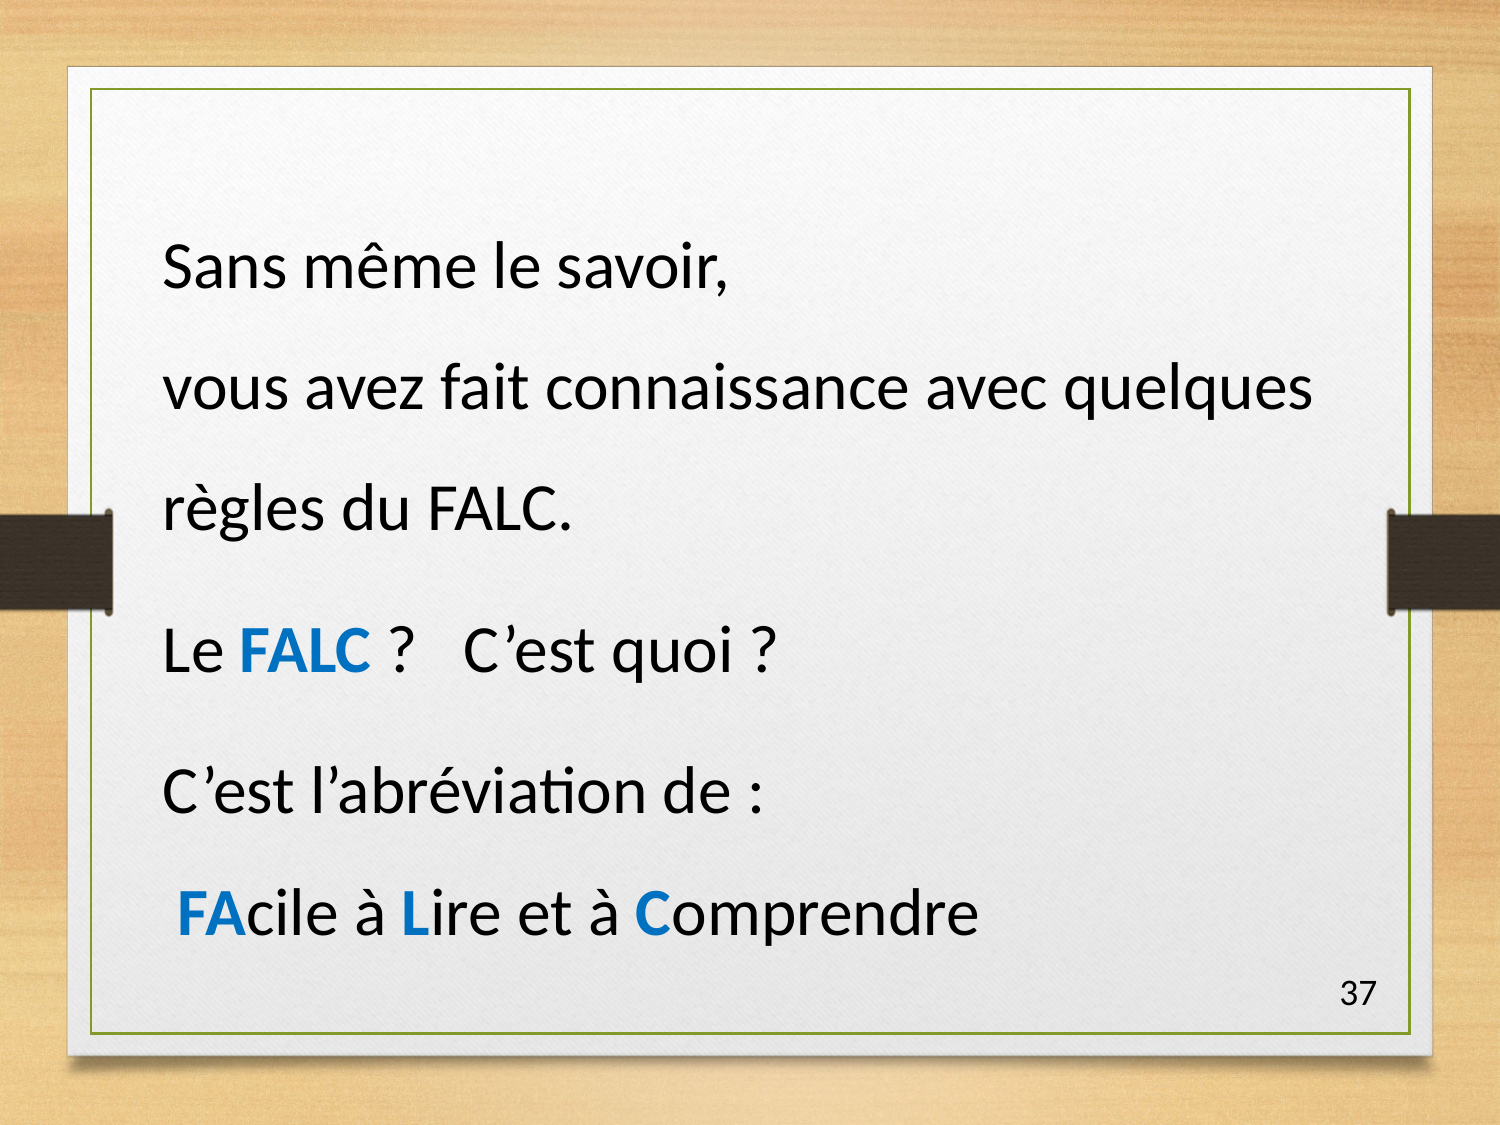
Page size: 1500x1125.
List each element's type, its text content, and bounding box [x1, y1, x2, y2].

list Sans même le savoir, vous avez fait connaissance avec quelques règles du FALC. Le FALC ? C’est quoi ? C’est l’abréviation de : FAcile à Lire et à Comprendre [147, 172, 1353, 964]
text_box 37 [1324, 960, 1399, 1020]
picture [0, 0, 1500, 1125]
